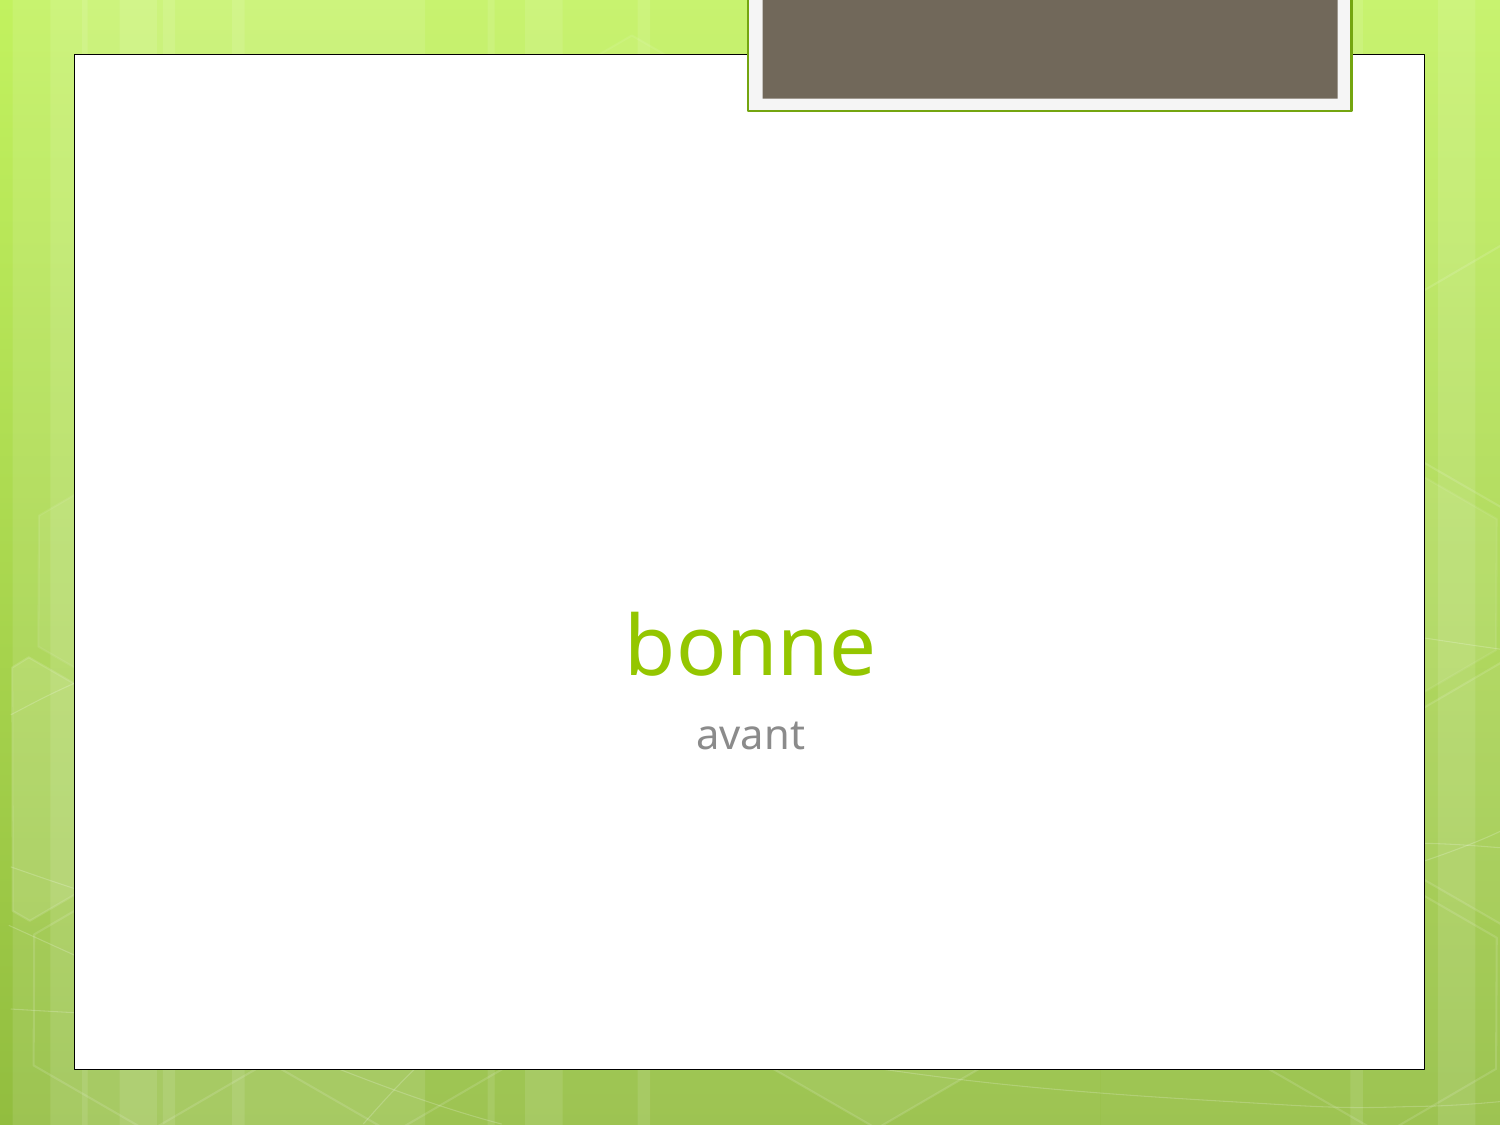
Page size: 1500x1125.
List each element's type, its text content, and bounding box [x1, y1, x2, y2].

list avant [206, 699, 1296, 950]
title bonne [206, 475, 1296, 699]
